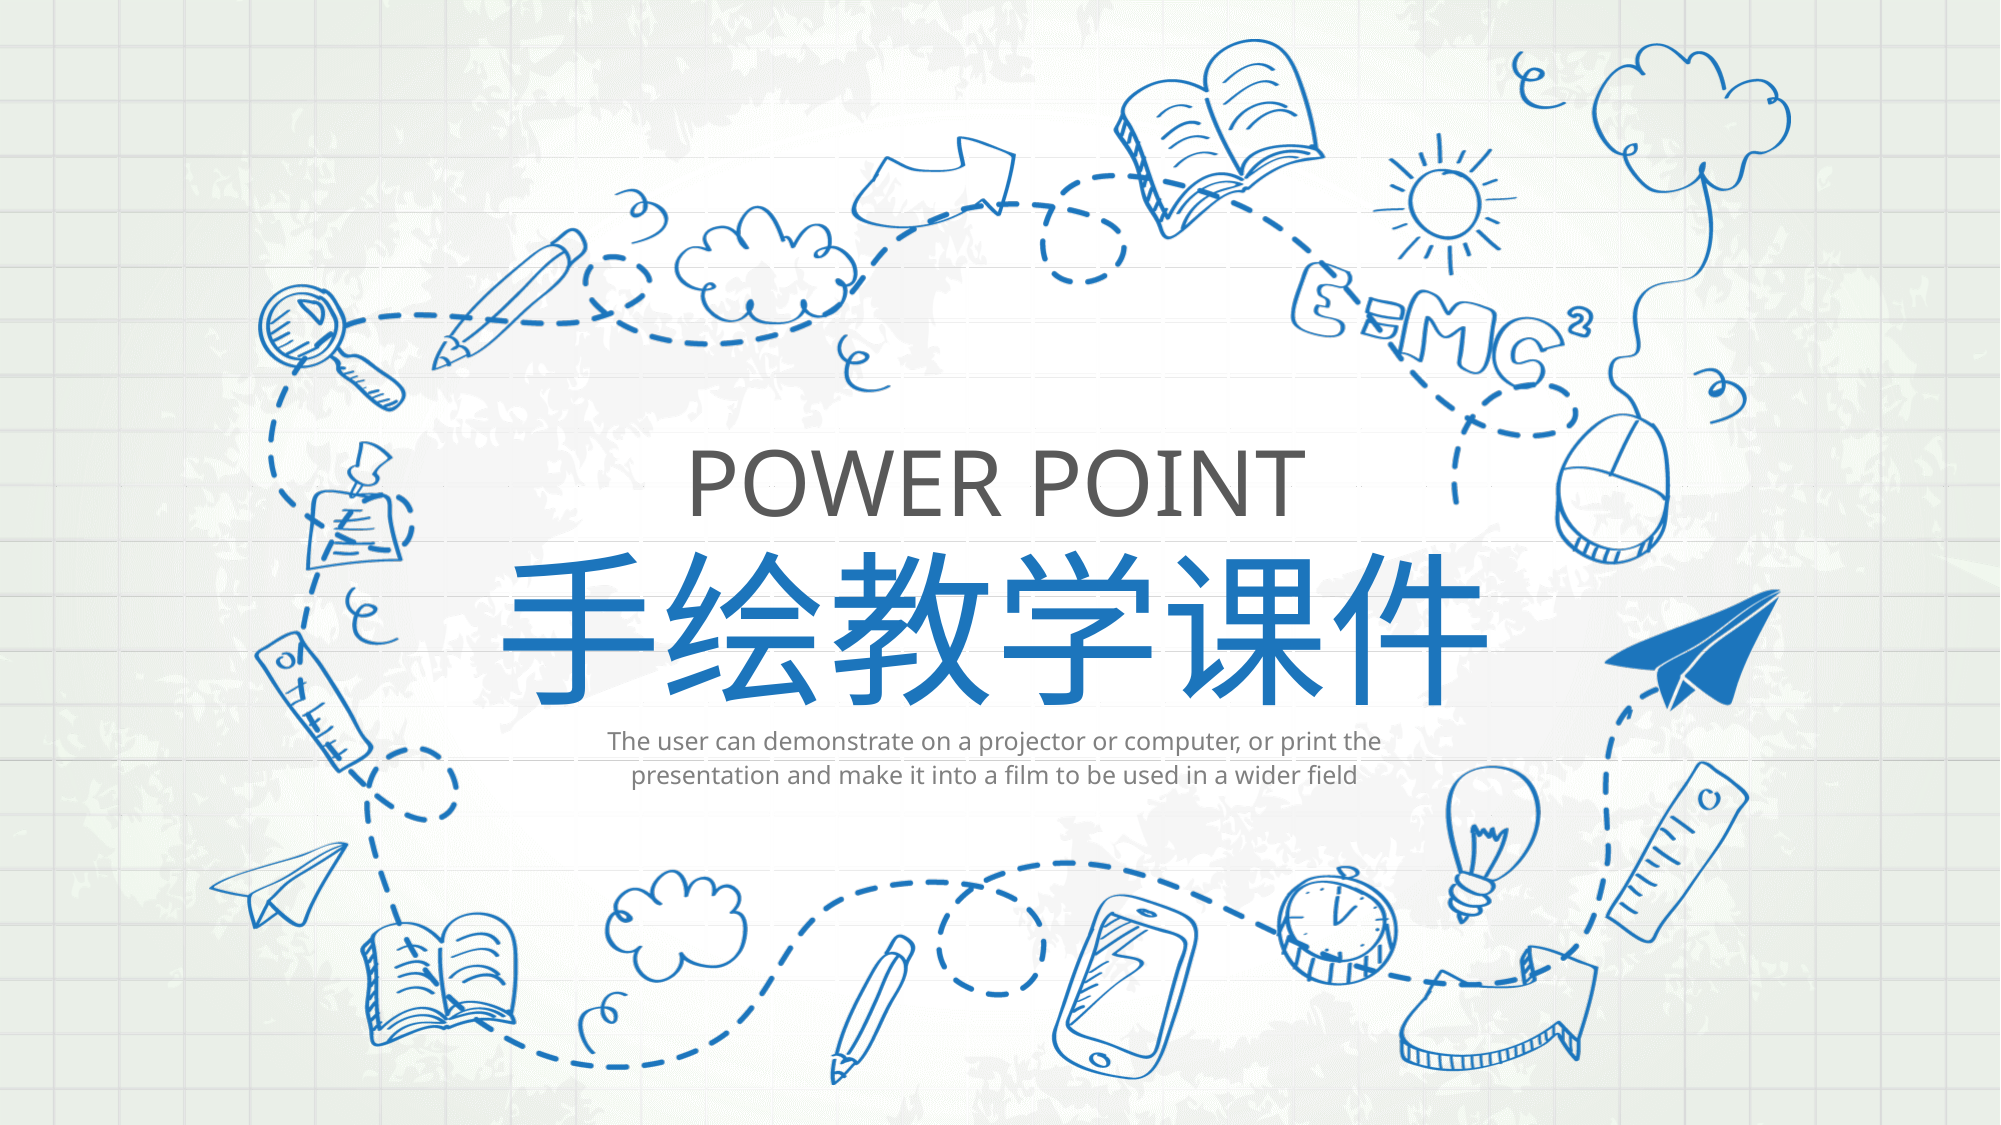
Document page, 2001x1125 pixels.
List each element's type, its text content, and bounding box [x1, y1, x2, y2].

text_box The user can demonstrate on a projector or computer, or print the presentation and make it into a film to be used in a wider field [540, 714, 1450, 798]
text_box 手绘教学课件 [480, 518, 1511, 734]
picture [0, 0, 2000, 1125]
text_box POWER POINT [669, 417, 1322, 543]
